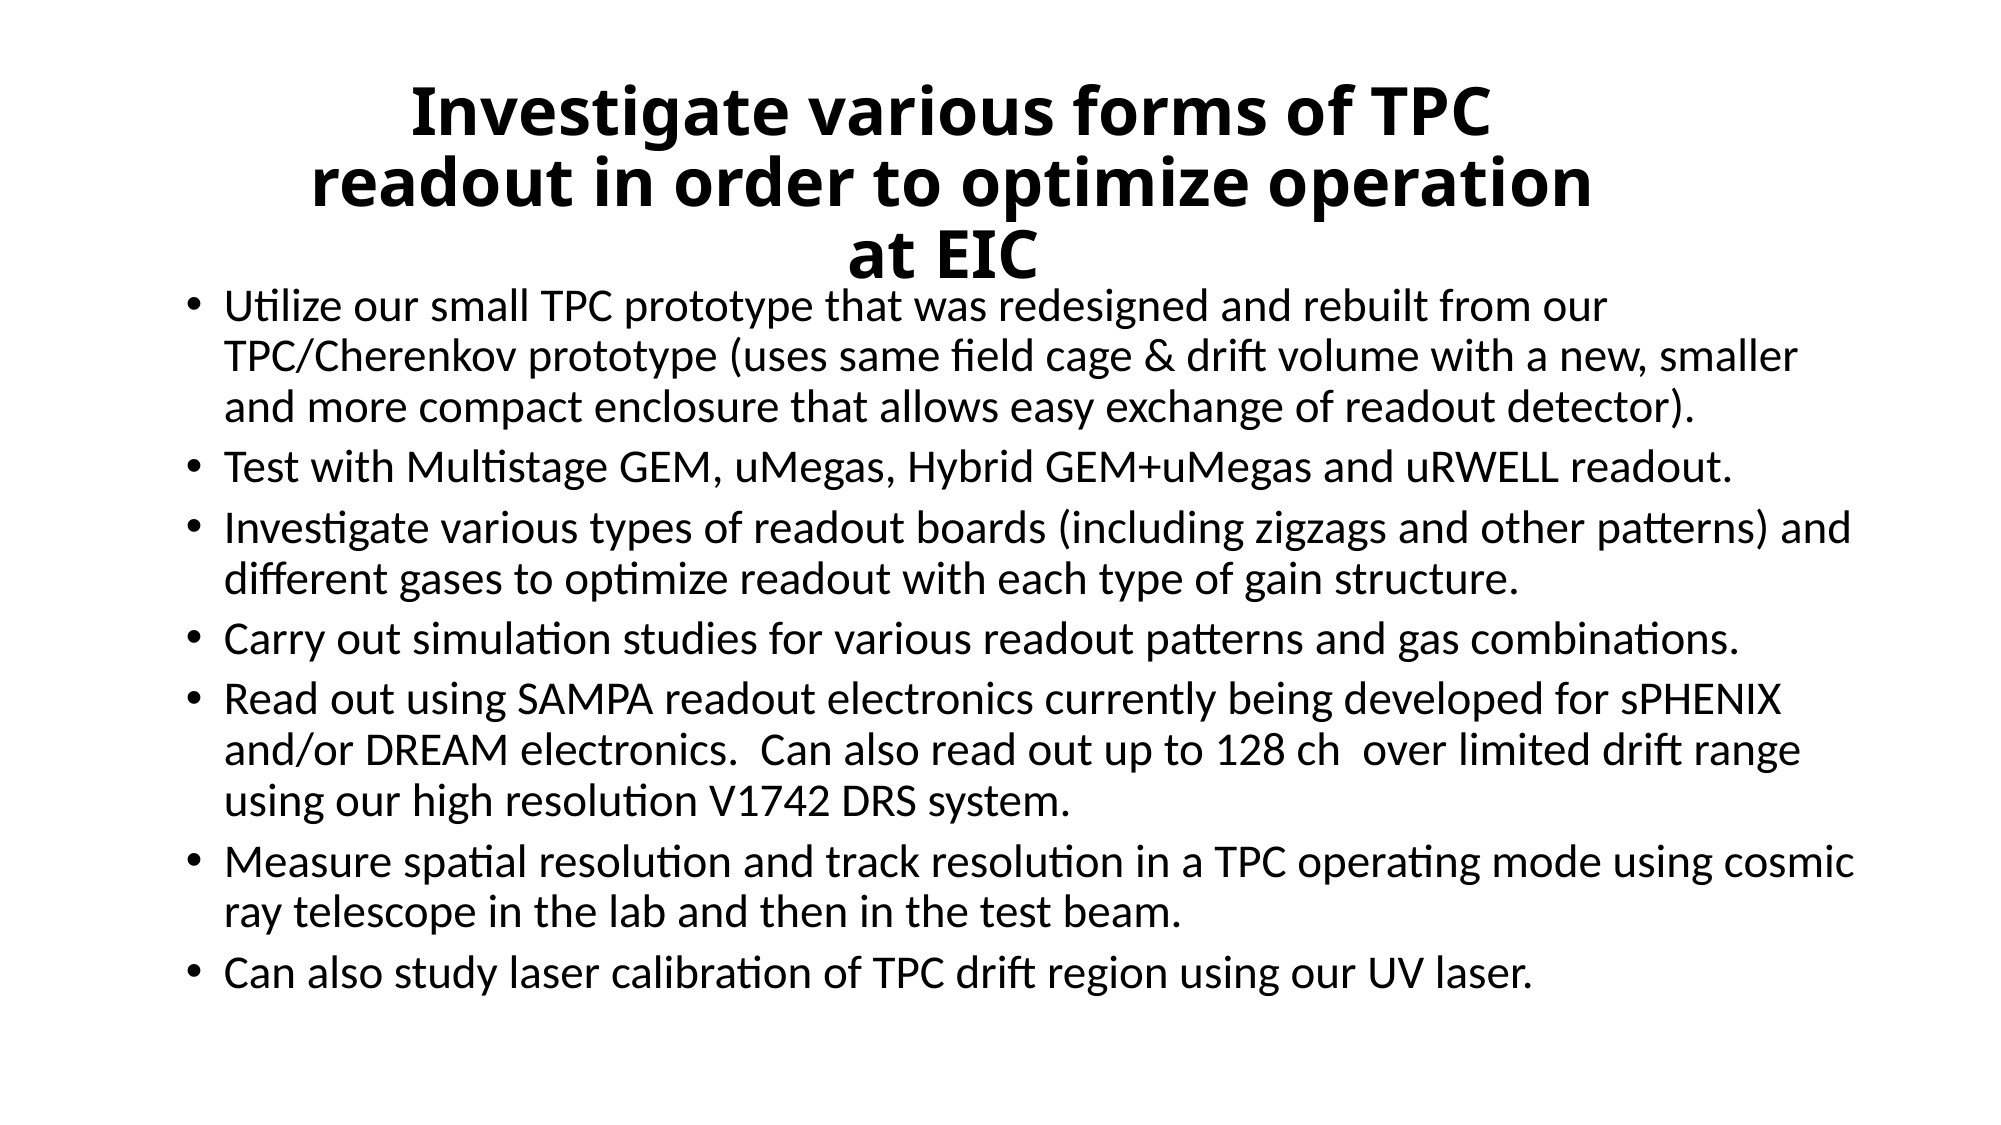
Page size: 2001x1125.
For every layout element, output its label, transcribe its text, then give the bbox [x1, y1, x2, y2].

text_box Utilize our small TPC prototype that was redesigned and rebuilt from our TPC/Cherenkov prototype (uses same field cage & drift volume with a new, smaller and more compact enclosure that allows easy exchange of readout detector). Test with Multistage GEM, uMegas, Hybrid GEM+uMegas and uRWELL readout. Investigate various types of readout boards (including zigzags and other patterns) and different gases to optimize readout with each type of gain structure. Carry out simulation studies for various readout patterns and gas combinations. Read out using SAMPA readout electronics currently being developed for sPHENIX and/or DREAM electronics. Can also read out up to 128 ch over limited drift range using our high resolution V1742 DRS system. Measure spatial resolution and track resolution in a TPC operating mode using cosmic ray telescope in the lab and then in the test beam. Can also study laser calibration of TPC drift region using our UV laser. [94, 258, 1872, 1022]
text_box Investigate various forms of TPC readout in order to optimize operation at EIC [285, 69, 1620, 243]
